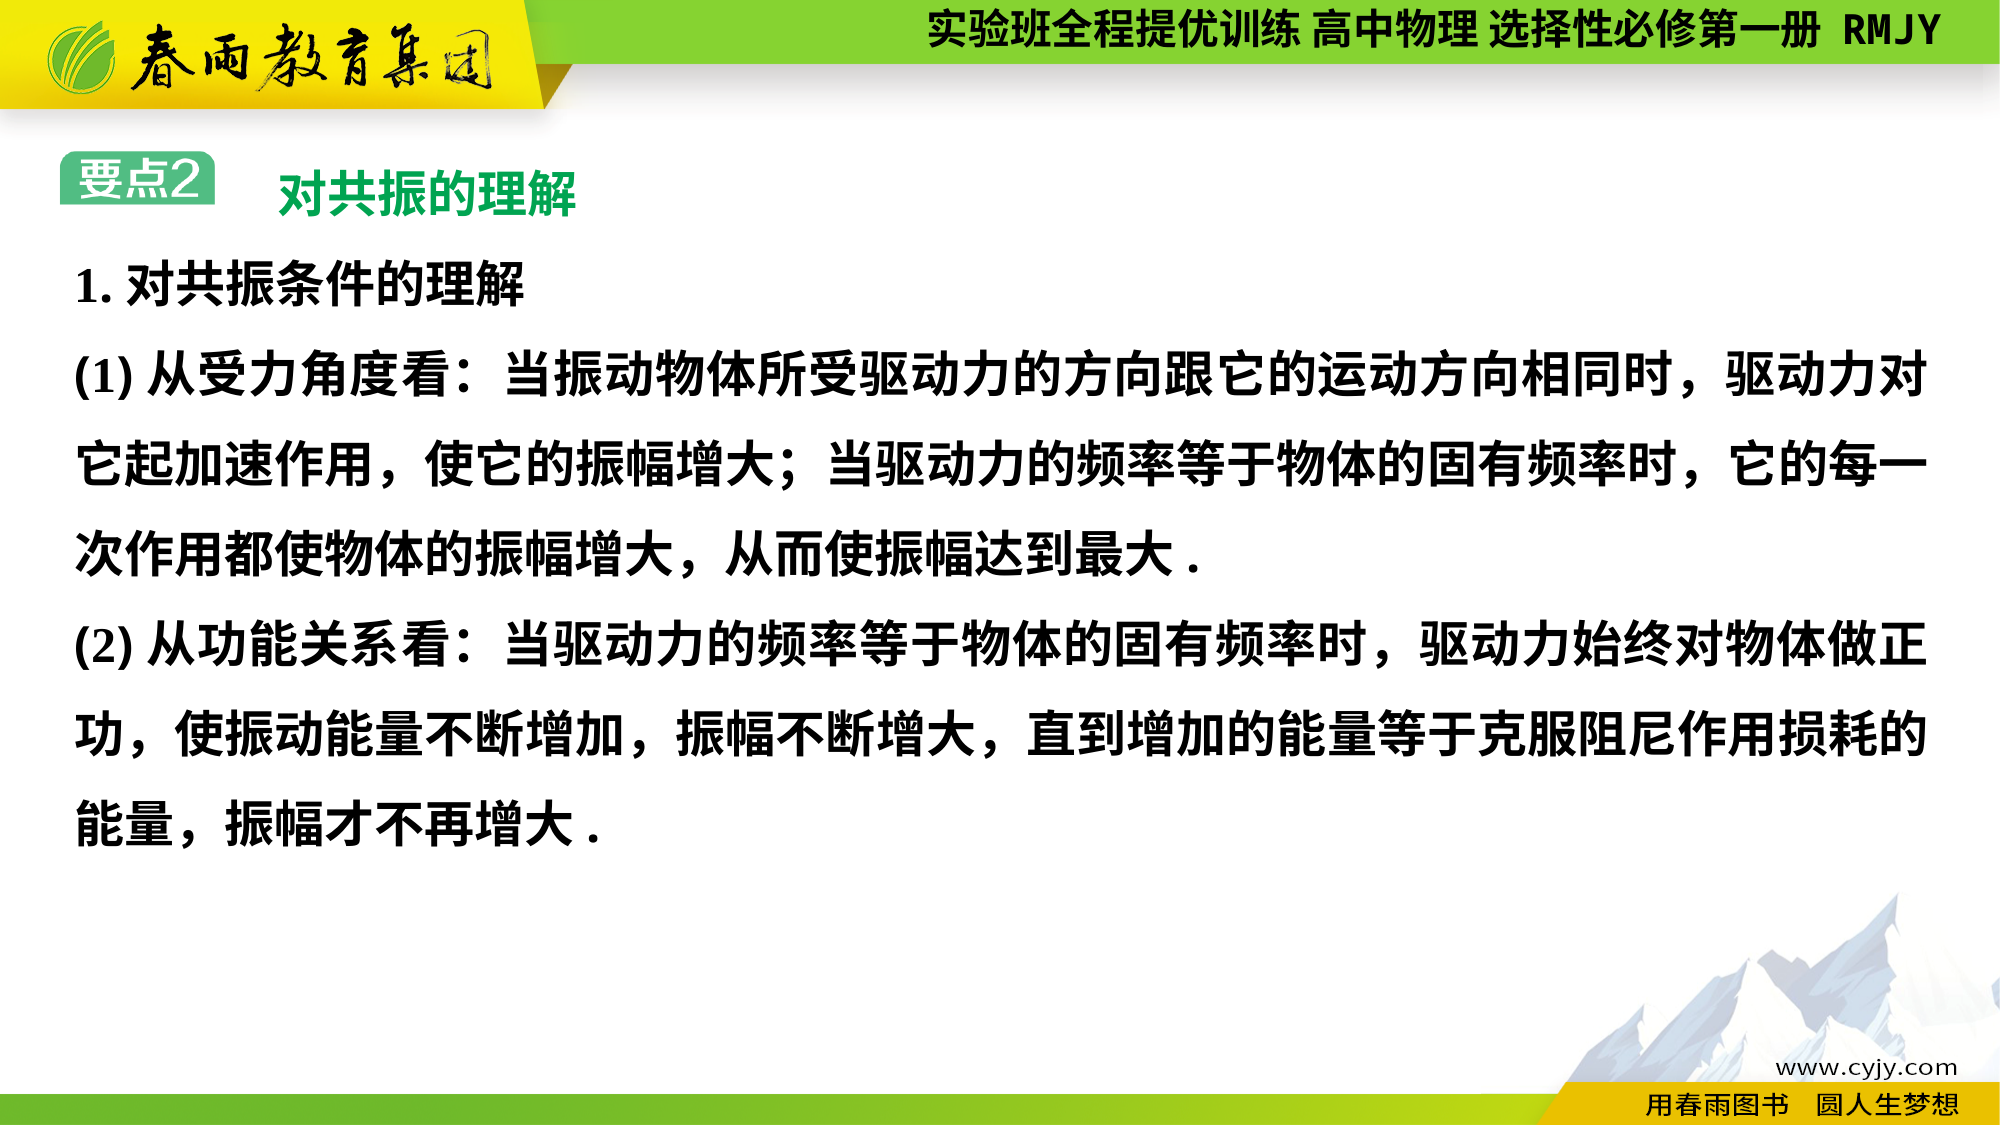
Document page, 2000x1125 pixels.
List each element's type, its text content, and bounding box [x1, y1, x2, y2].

picture [0, 0, 2000, 1125]
list 对共振的理解 1.对共振条件的理解 (1)从受力角度看：当振动物体所受驱动力的方向跟它的运动方向相同时，驱动力对它起加速作用，使它的振幅增大；当驱动力的频率等于物体的固有频率时，它的每一次作用都使物体的振幅增大，从而使振幅达到最大. (2)从功能关系看：当驱动力的频率等于物体的固有频率时，驱动力始终对物体做正功，使振动能量不断增加，振幅不断增大，直到增加的能量等于克服阻尼作用损耗的能量，振幅才不再增大. [59, 125, 1944, 857]
